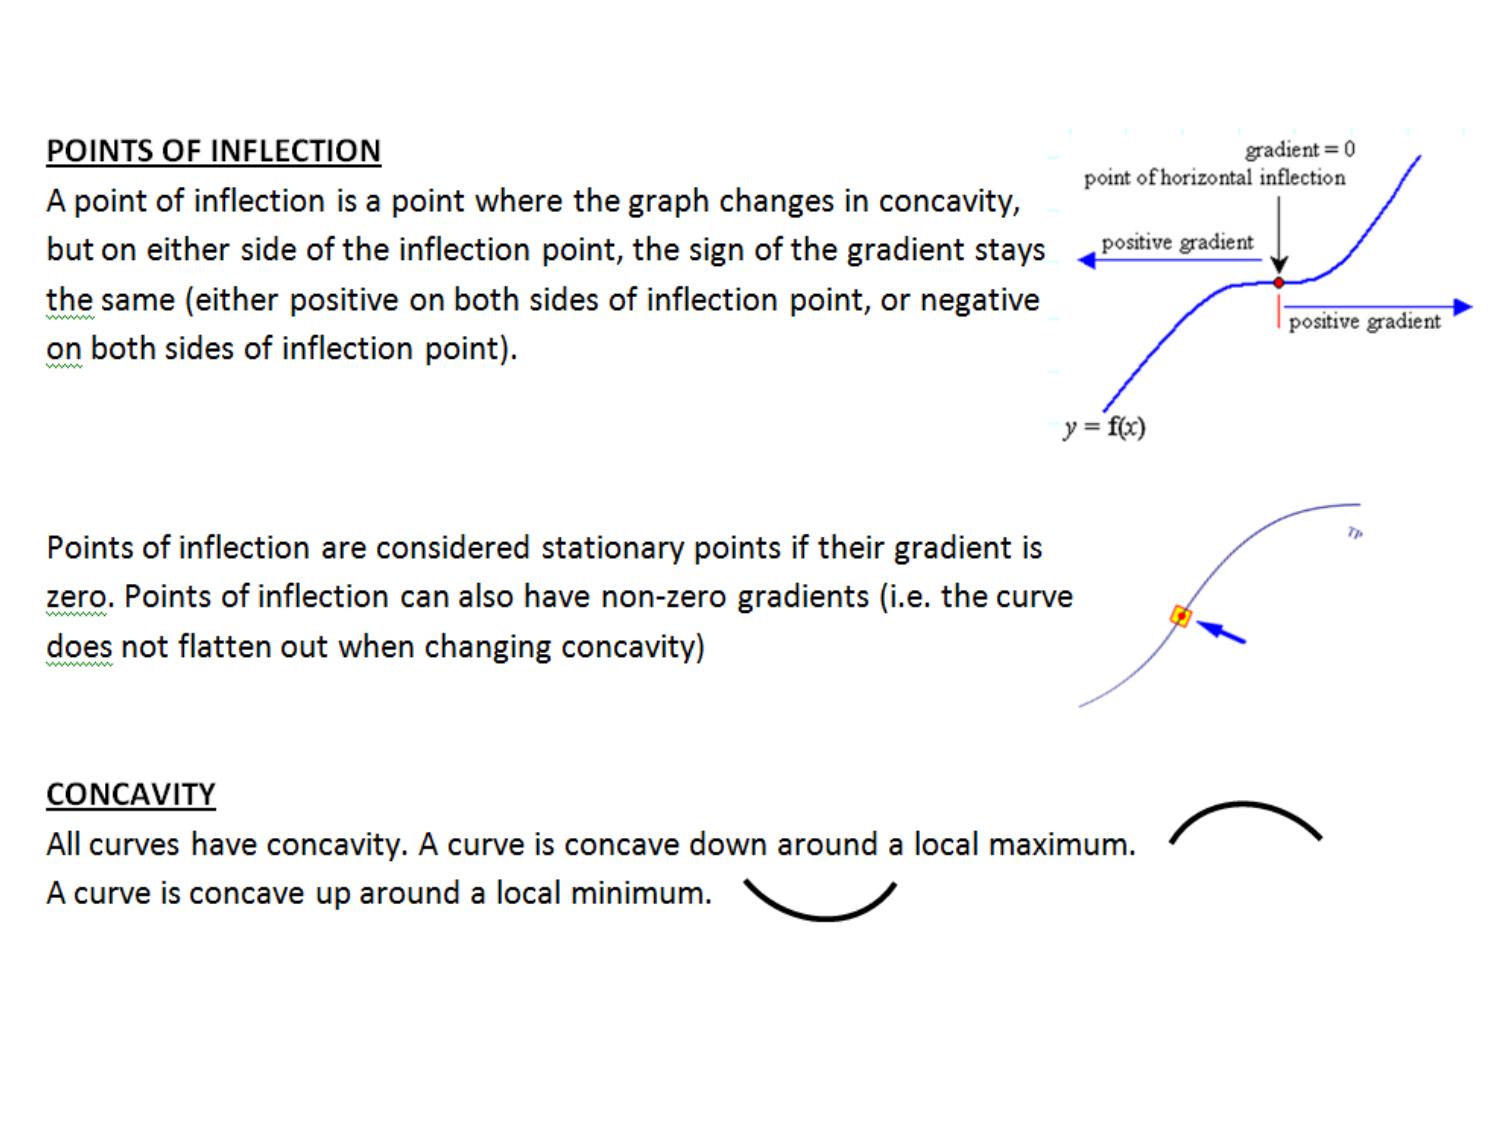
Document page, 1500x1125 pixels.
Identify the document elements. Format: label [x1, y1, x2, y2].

picture [29, 113, 1477, 925]
